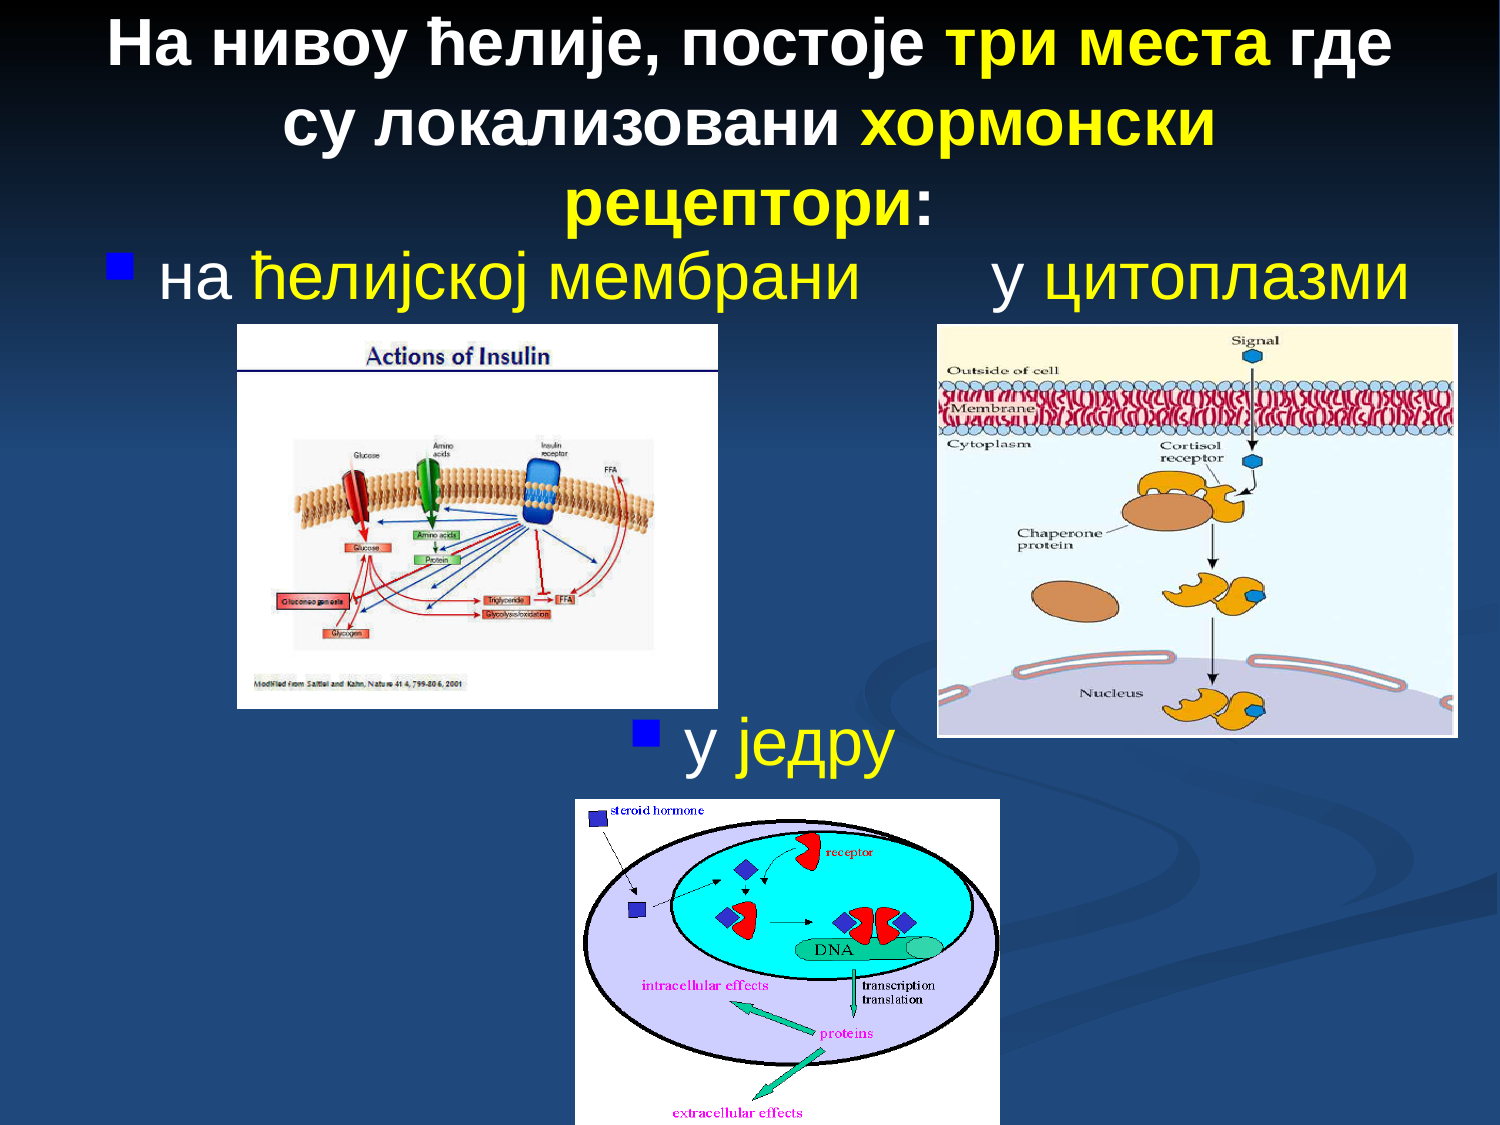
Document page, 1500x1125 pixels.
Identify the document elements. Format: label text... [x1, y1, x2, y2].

title На нивоу ћелије, постоје три места где су локализовани хормонски рецептори: [74, 0, 1426, 113]
list на ћелијској мембрани у цитоплазми у једру [87, 224, 1438, 969]
picture [574, 799, 1001, 1125]
picture [237, 324, 718, 709]
picture [937, 324, 1459, 738]
